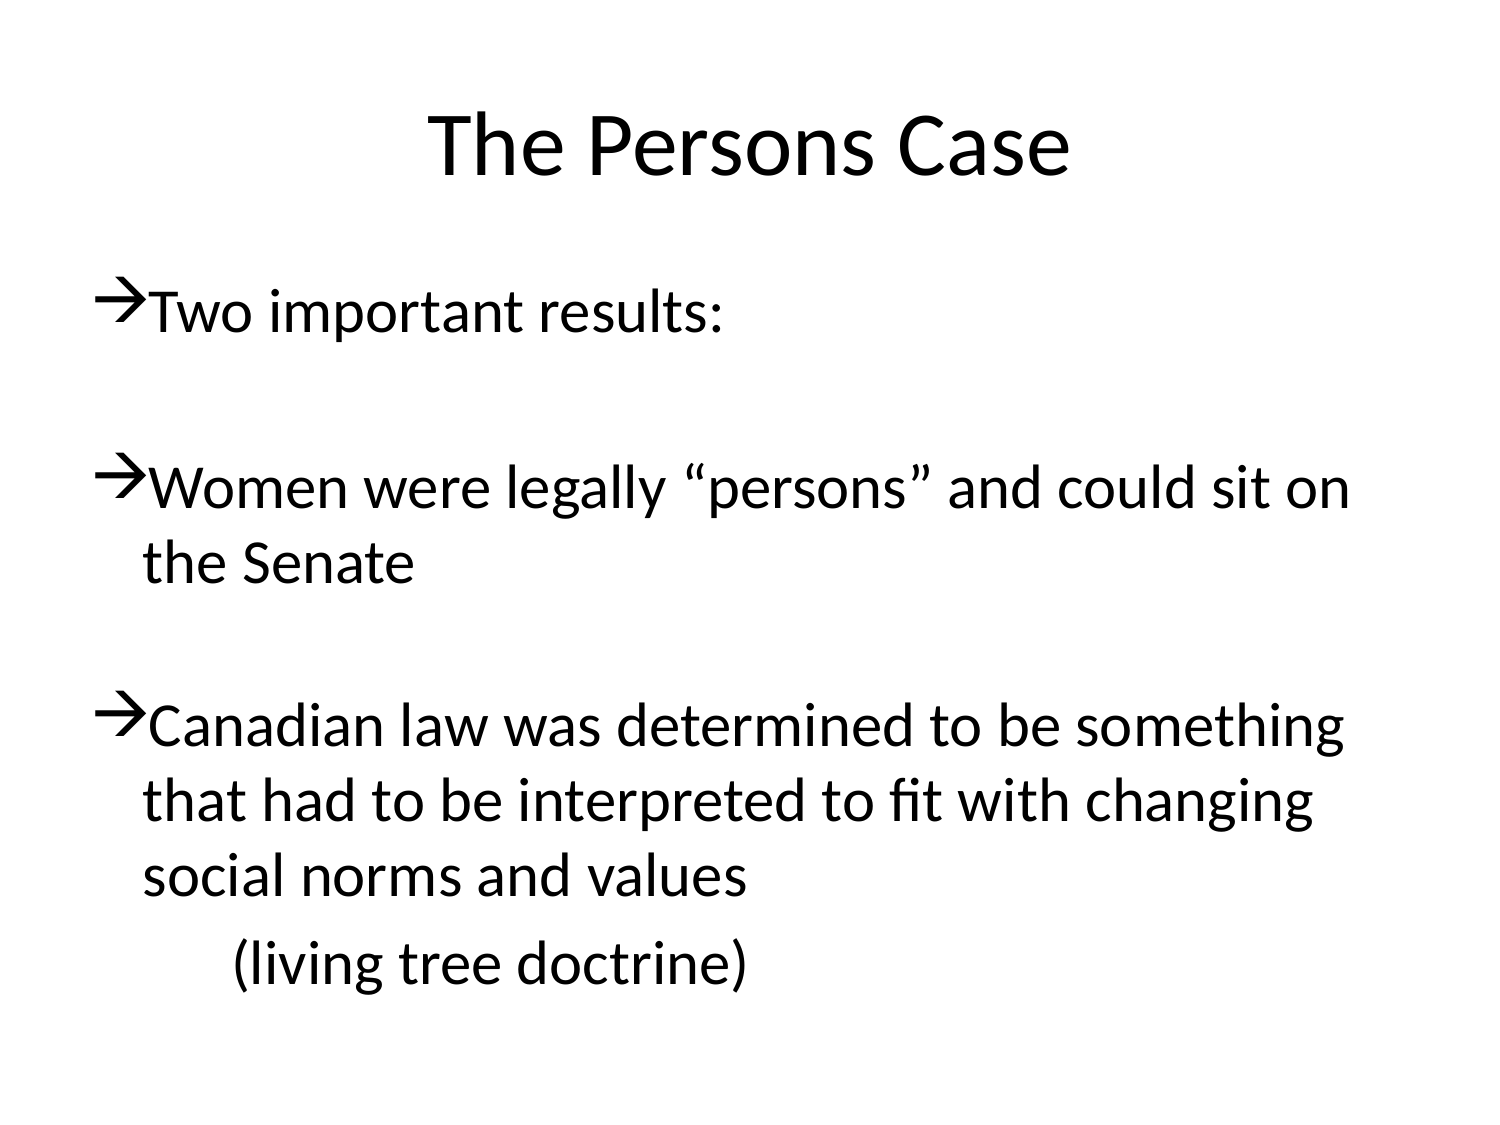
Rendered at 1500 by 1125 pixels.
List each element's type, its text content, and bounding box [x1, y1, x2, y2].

title The Persons Case [75, 45, 1425, 233]
list Two important results: Women were legally “persons” and could sit on the Senate Canadian law was determined to be something that had to be interpreted to fit with changing social norms and values (living tree doctrine) [75, 262, 1425, 1005]
